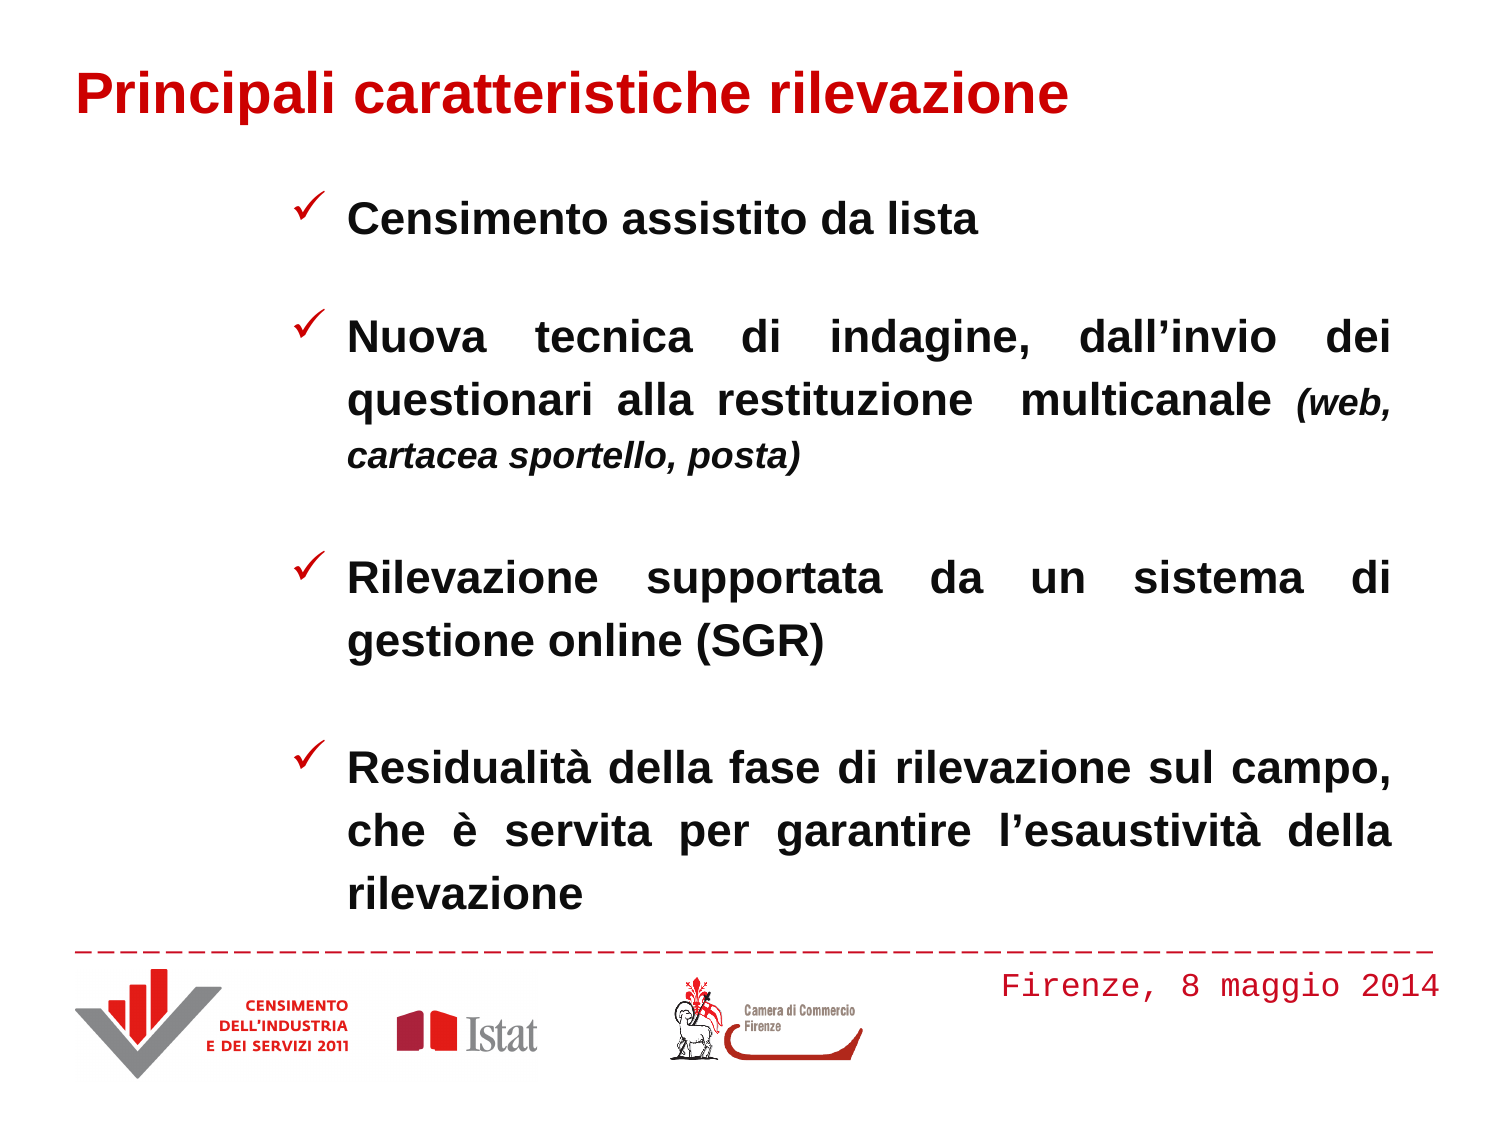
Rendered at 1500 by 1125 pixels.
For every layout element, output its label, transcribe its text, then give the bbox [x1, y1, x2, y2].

text_box Principali caratteristiche rilevazione [75, 54, 1162, 125]
picture [74, 969, 538, 1082]
text_box Firenze, 8 maggio 2014 [986, 955, 1471, 1011]
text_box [667, 975, 864, 1063]
text_box Censimento assistito da lista Nuova tecnica di indagine, dall’invio dei questionari alla restituzione multicanale (web, cartacea sportello, posta) Rilevazione supportata da un sistema di gestione online (SGR) Residualità della fase di rilevazione sul campo, che è servita per garantire l’esaustività della rilevazione [275, 172, 1407, 926]
